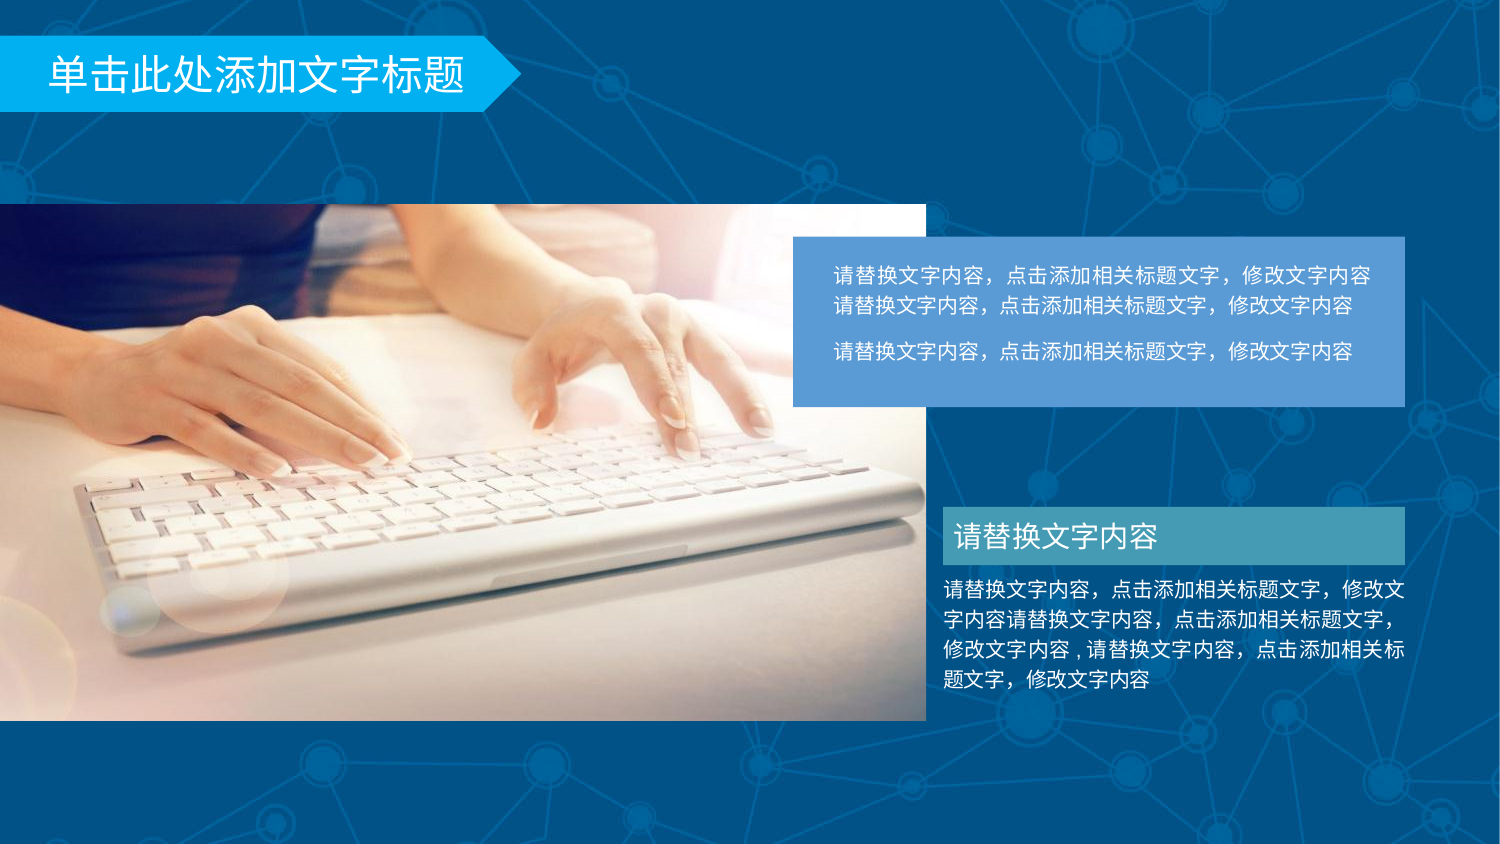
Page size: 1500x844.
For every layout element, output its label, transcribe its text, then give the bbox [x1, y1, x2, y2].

text_box [0, 203, 927, 721]
text_box 请替换文字内容 [942, 506, 1406, 566]
text_box 请替换文字内容，点击添加相关标题文字，修改文字内容请替换文字内容，点击添加相关标题文字，修改文字内容,请替换文字内容，点击添加相关标题文字，修改文字内容 [943, 571, 1405, 725]
text_box 请替换文字内容，点击添加相关标题文字，修改文字内容请替换文字内容，点击添加相关标题文字，修改文字内容 请替换文字内容，点击添加相关标题文字，修改文字内容 [833, 257, 1372, 397]
picture [0, 0, 1500, 844]
text_box [792, 236, 1406, 408]
